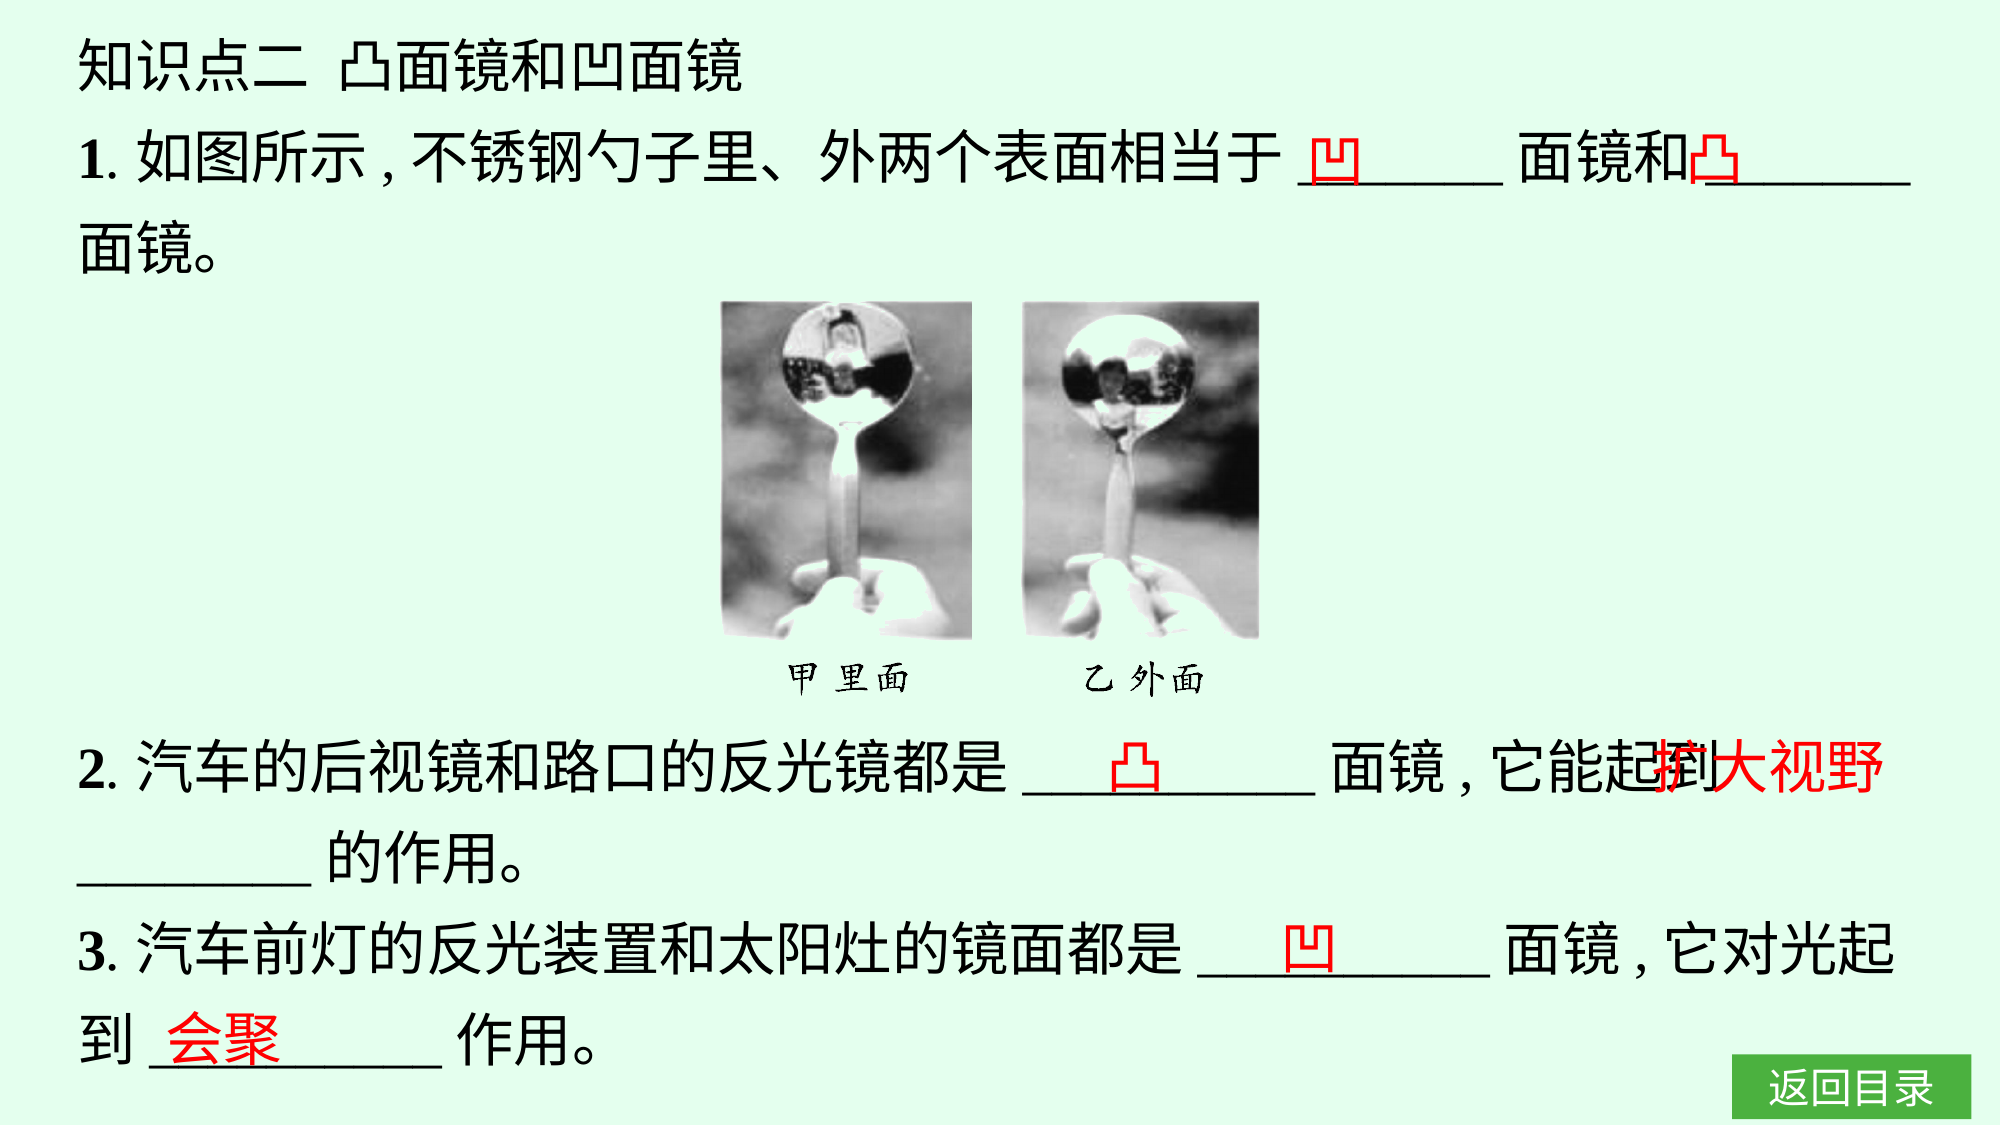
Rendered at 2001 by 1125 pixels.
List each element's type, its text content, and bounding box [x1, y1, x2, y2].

text_box 扩大视野 [1637, 702, 1913, 808]
picture [717, 290, 1263, 700]
text_box 知识点二 凸面镜和凹面镜 1.如图所示,不锈钢勺子里、外两个表面相当于_______面镜和_______面镜。 [62, 1, 1938, 289]
text_box 凹 [1265, 883, 1367, 989]
text_box 凸 [1091, 702, 1193, 808]
text_box 凸 [1670, 94, 1772, 200]
text_box 2.汽车的后视镜和路口的反光镜都是__________面镜,它能起到________的作用。 3.汽车前灯的反光装置和太阳灶的镜面都是__________面镜,它对光起到__________作用。 [62, 701, 1938, 1081]
text_box 会聚 [150, 973, 310, 1080]
text_box 凹 [1291, 95, 1393, 202]
